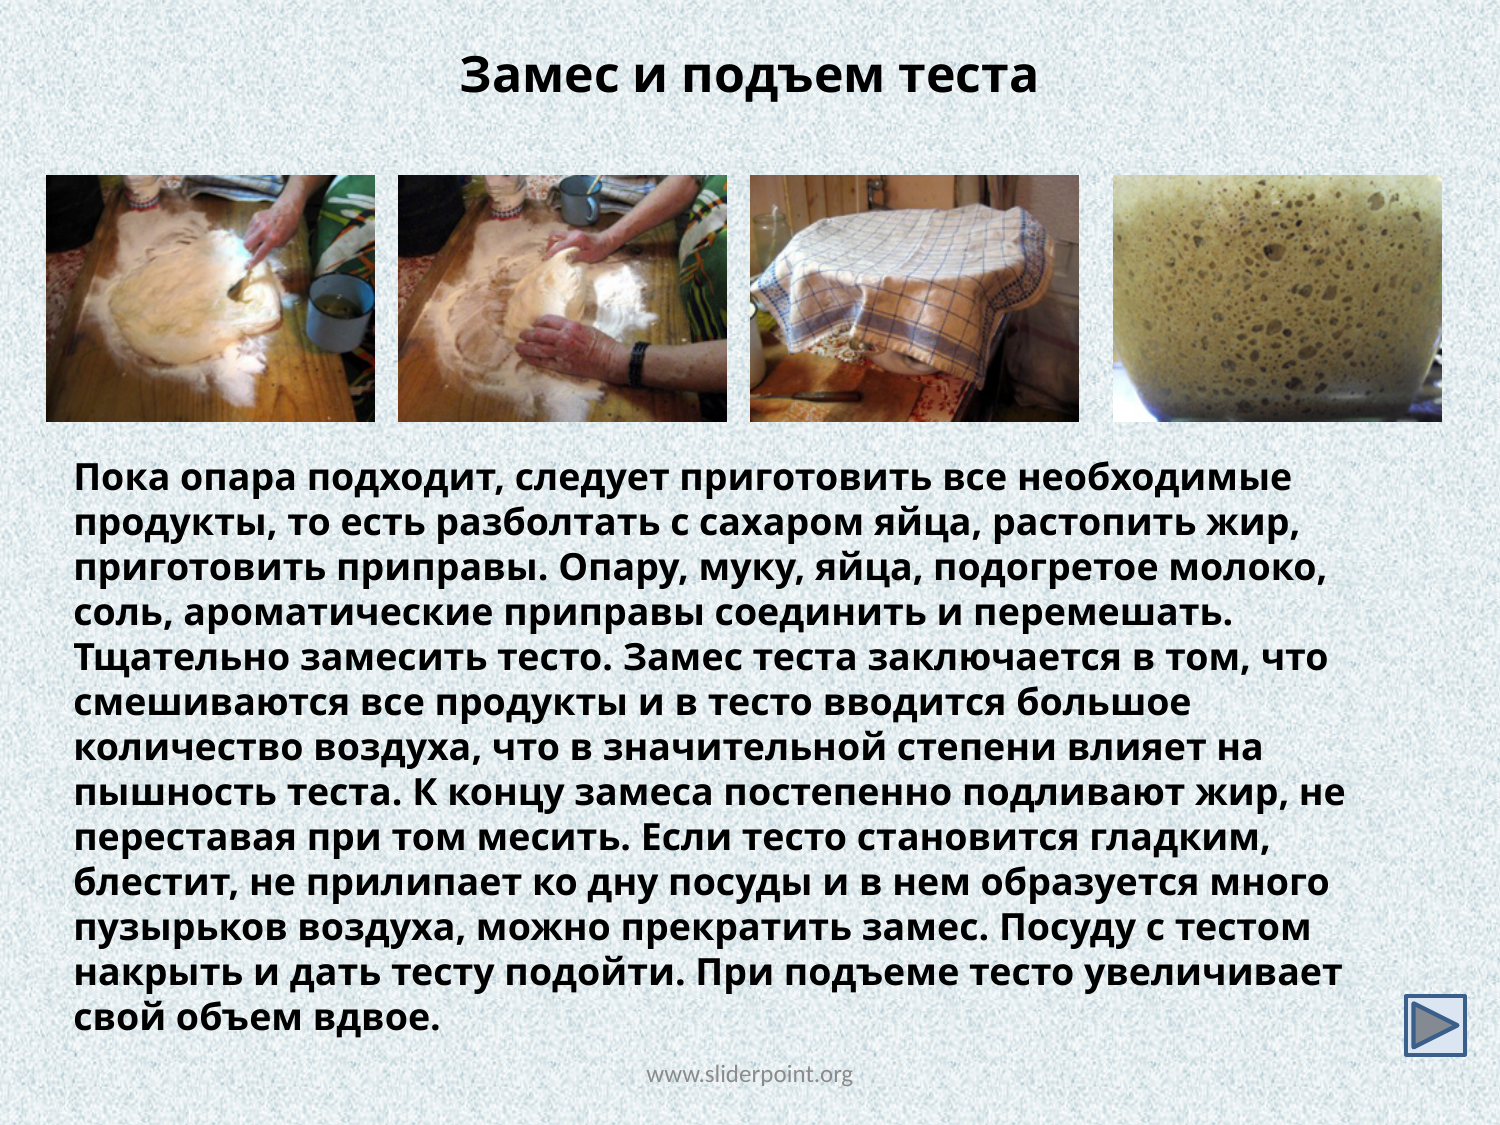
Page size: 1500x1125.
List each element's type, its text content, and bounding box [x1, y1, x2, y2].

footer www.sliderpoint.org [512, 1042, 988, 1103]
text_box Замес и подъем теста [292, 35, 1207, 110]
picture [0, 0, 1500, 1125]
text_box [1404, 994, 1467, 1057]
text_box Пока опара подходит, следует приготовить все необходимые продукты, то есть разболтать с сахаром яйца, растопить жир, приготовить приправы. Опару, муку, яйца, подогретое молоко, соль, ароматические приправы соединить и перемешать. Тщательно замесить тесто. Замес теста заключается в том, что смешиваются все продукты и в тесто вводится большое количество воздуха, что в значительной степени влияет на пышность теста. К концу замеса постепенно подливают жир, не переставая при том месить. Если тесто становится гладким, блестит, не прилипает ко дну посуды и в нем образуется много пузырьков воздуха, можно прекратить замес. Посуду с тестом накрыть и дать тесту подойти. При подъеме тесто увеличивает свой объем вдвое. [58, 445, 1424, 1045]
